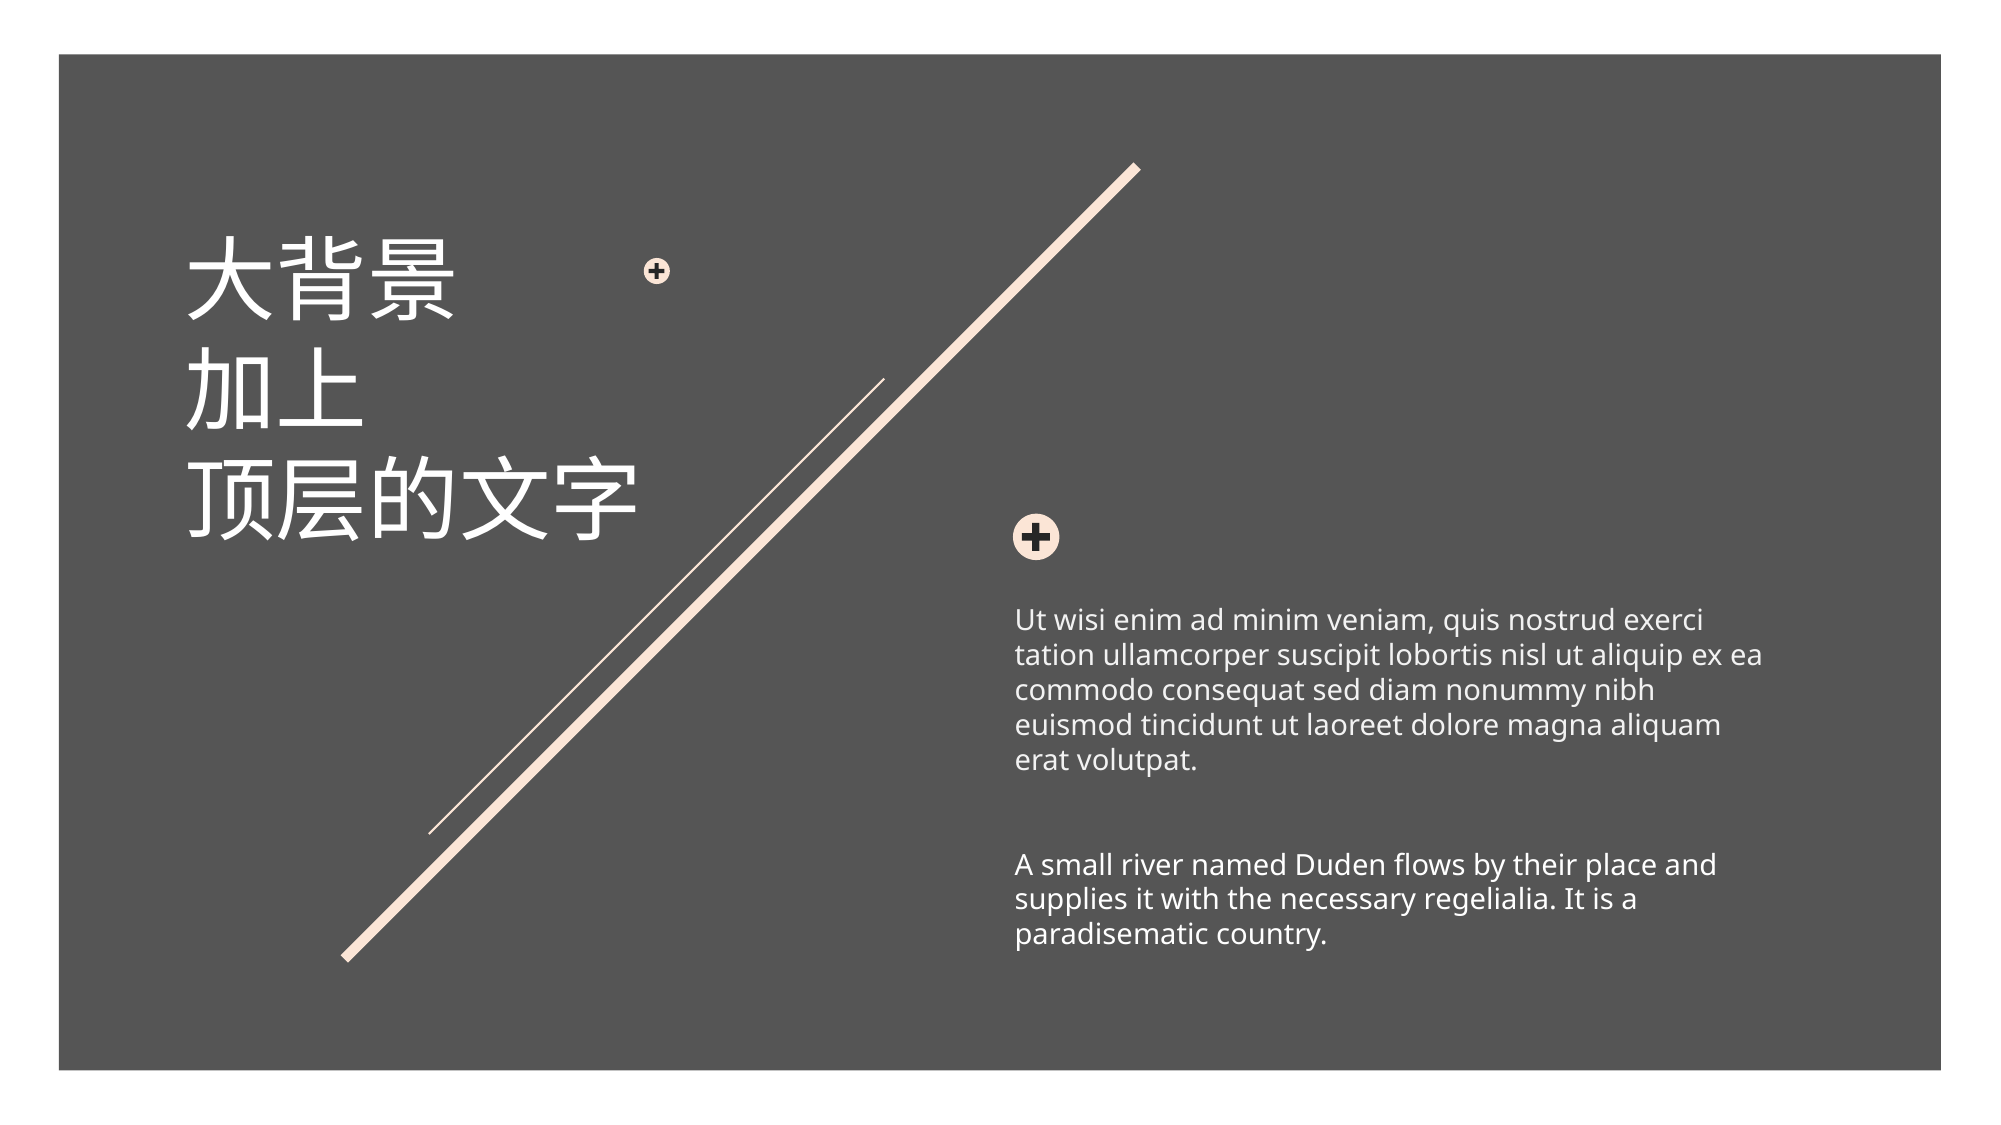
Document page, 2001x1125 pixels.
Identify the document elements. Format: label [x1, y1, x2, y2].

text_box [1012, 513, 1060, 561]
text_box [428, 378, 885, 835]
text_box [344, 165, 1138, 959]
picture [0, 0, 2000, 1125]
text_box [643, 257, 670, 285]
